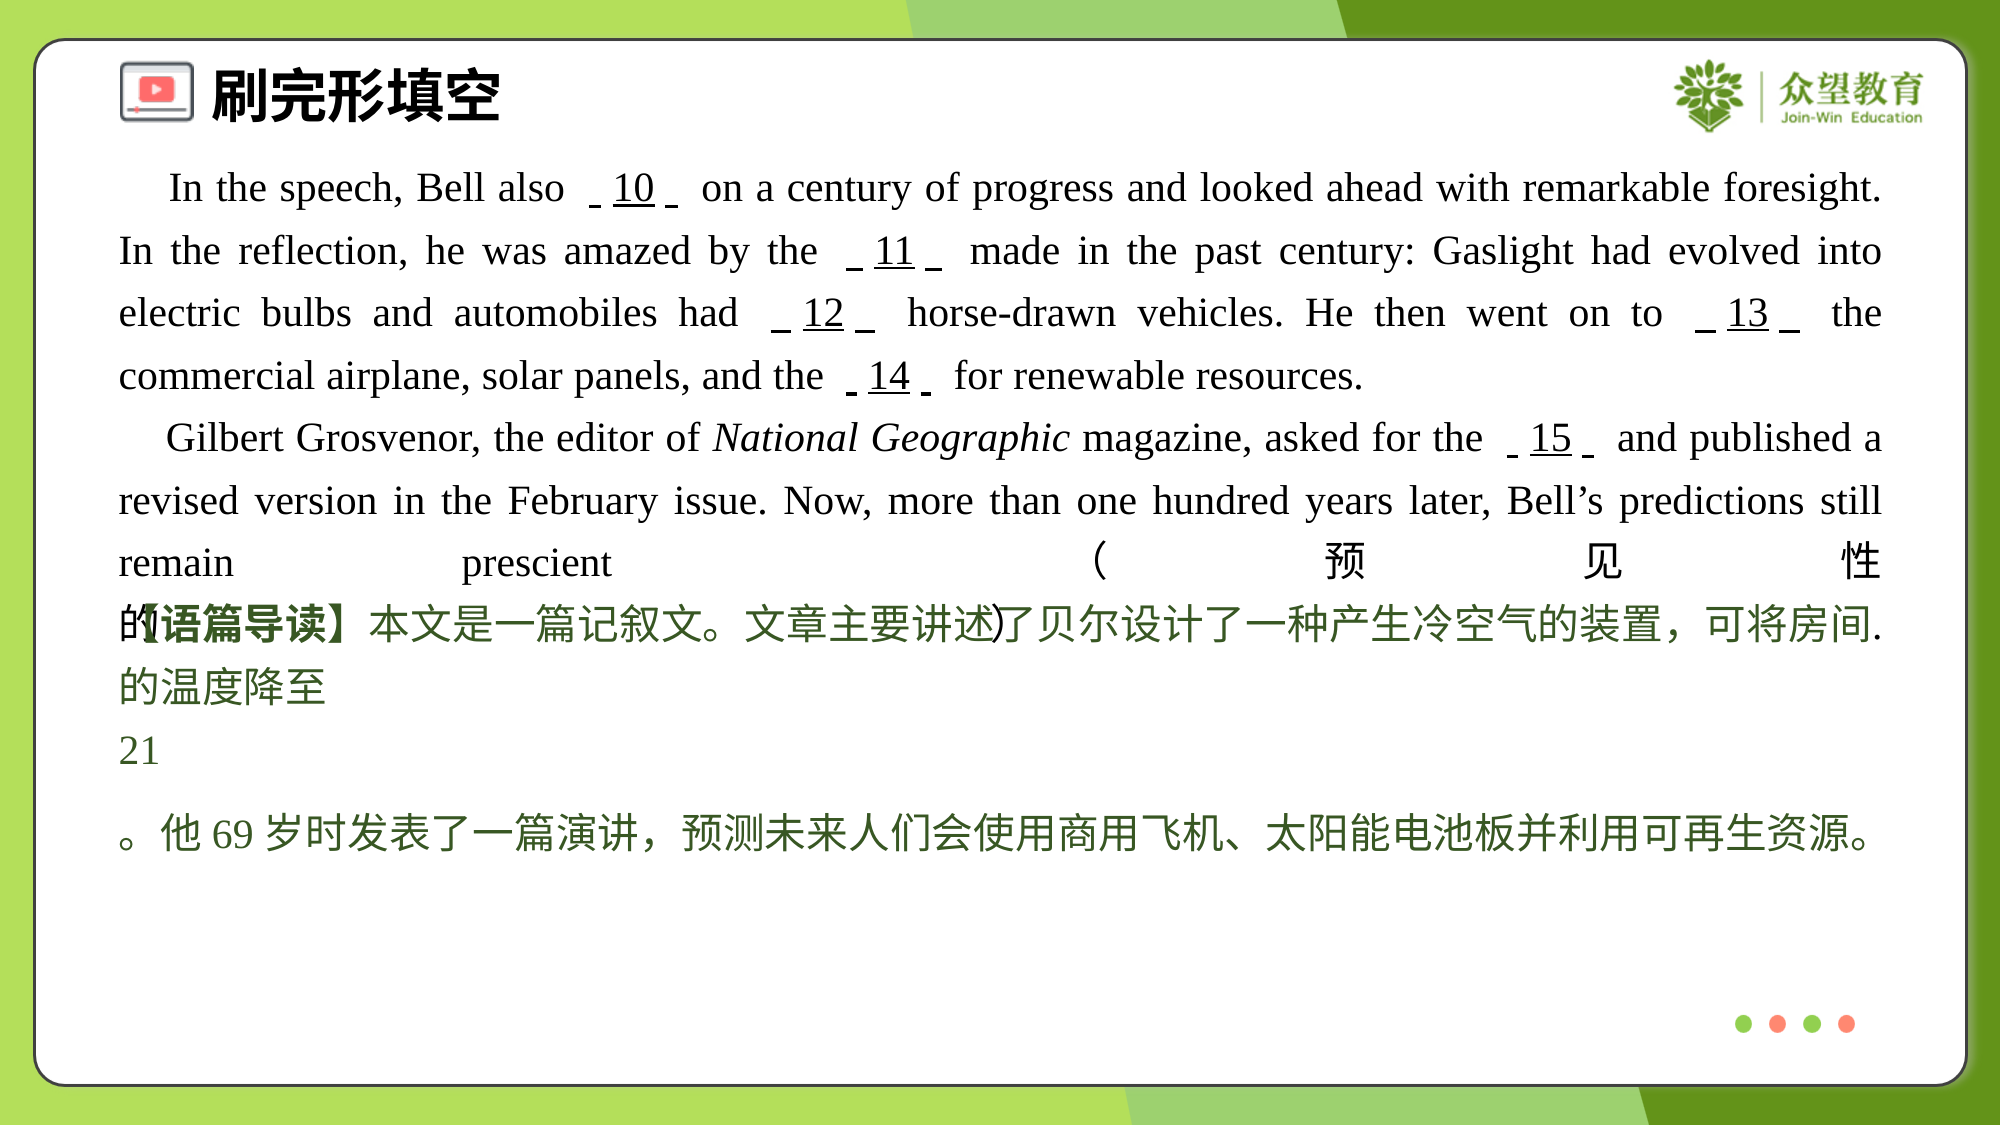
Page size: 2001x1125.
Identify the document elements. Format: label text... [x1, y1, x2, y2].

text_box In the speech, Bell also . .10. . on a century of progress and looked ahead with remarkable foresight. In the reflection, he was amazed by the . .11. . made in the past century: Gaslight had evolved into electric bulbs and automobiles had . .12. . horse-drawn vehicles. He then went on to . .13. . the commercial airplane, solar panels, and the . .14. . for renewable resources. Gilbert Grosvenor, the editor of National Geographic magazine, asked for the . .15. . and published a revised version in the February issue. Now, more than one hundred years later, Bell’s predictions still remain prescient （预见性的）.#6 [118, 147, 1883, 579]
picture [0, 0, 2000, 1125]
